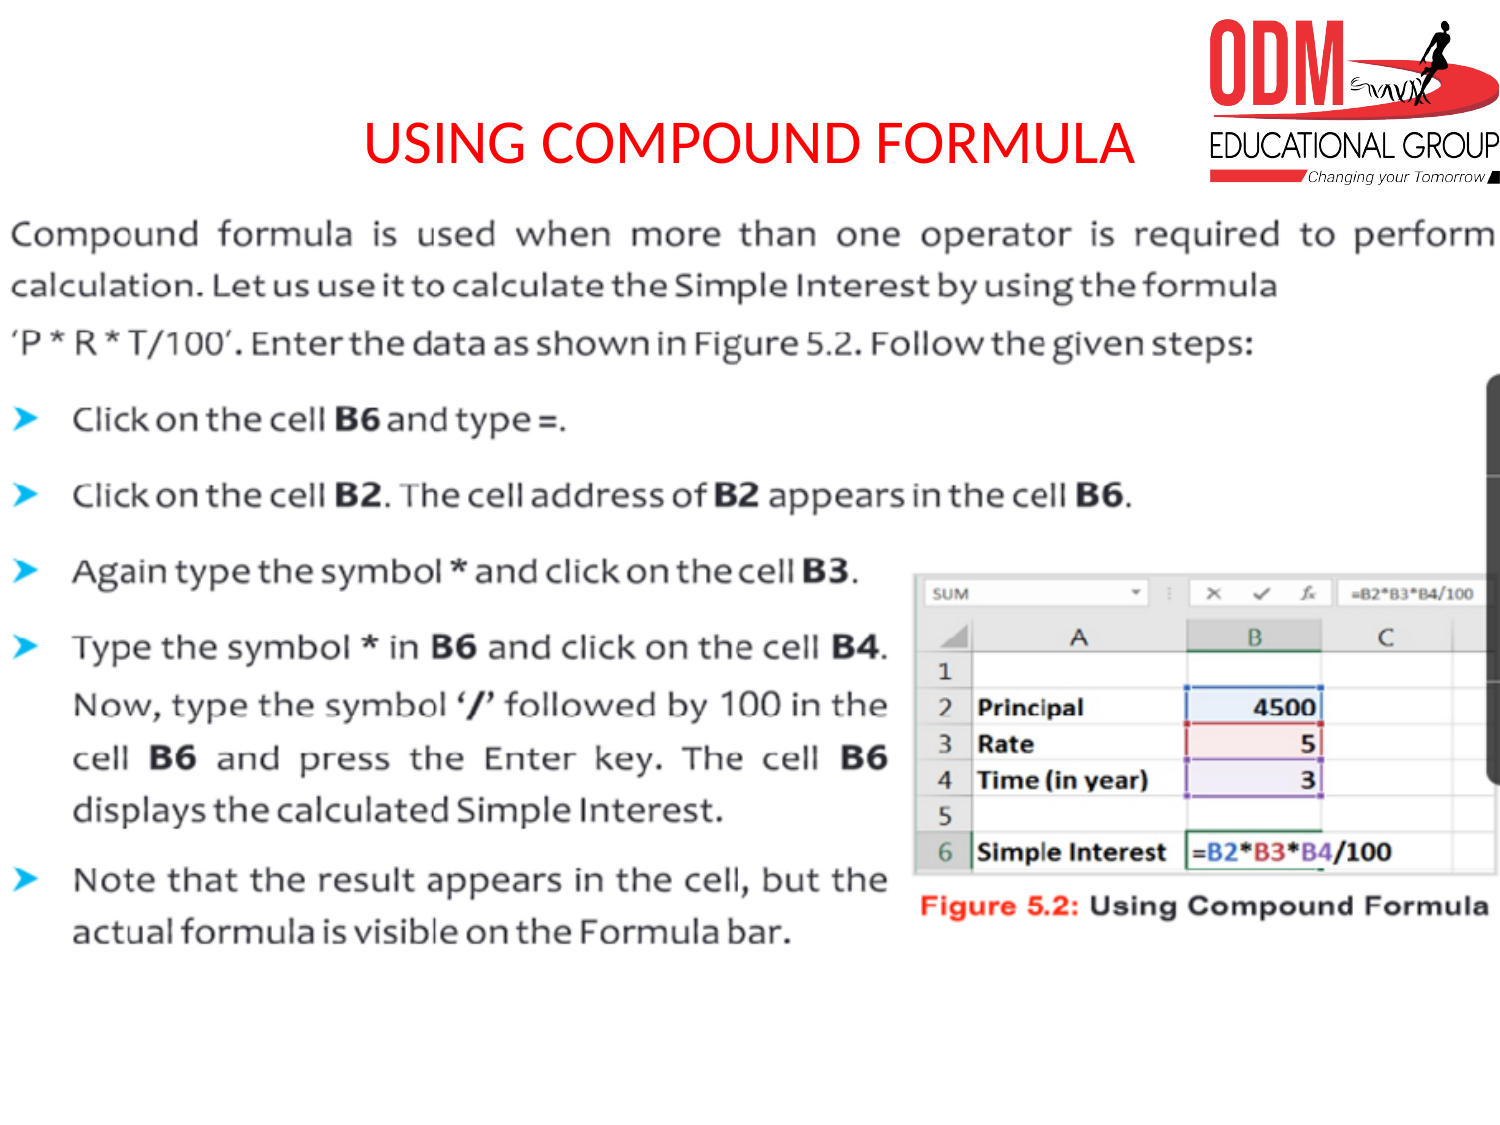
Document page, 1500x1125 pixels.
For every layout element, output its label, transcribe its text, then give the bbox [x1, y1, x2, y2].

picture [1210, 18, 1500, 185]
title USING COMPOUND FORMULA [75, 45, 1209, 194]
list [0, 196, 1500, 965]
